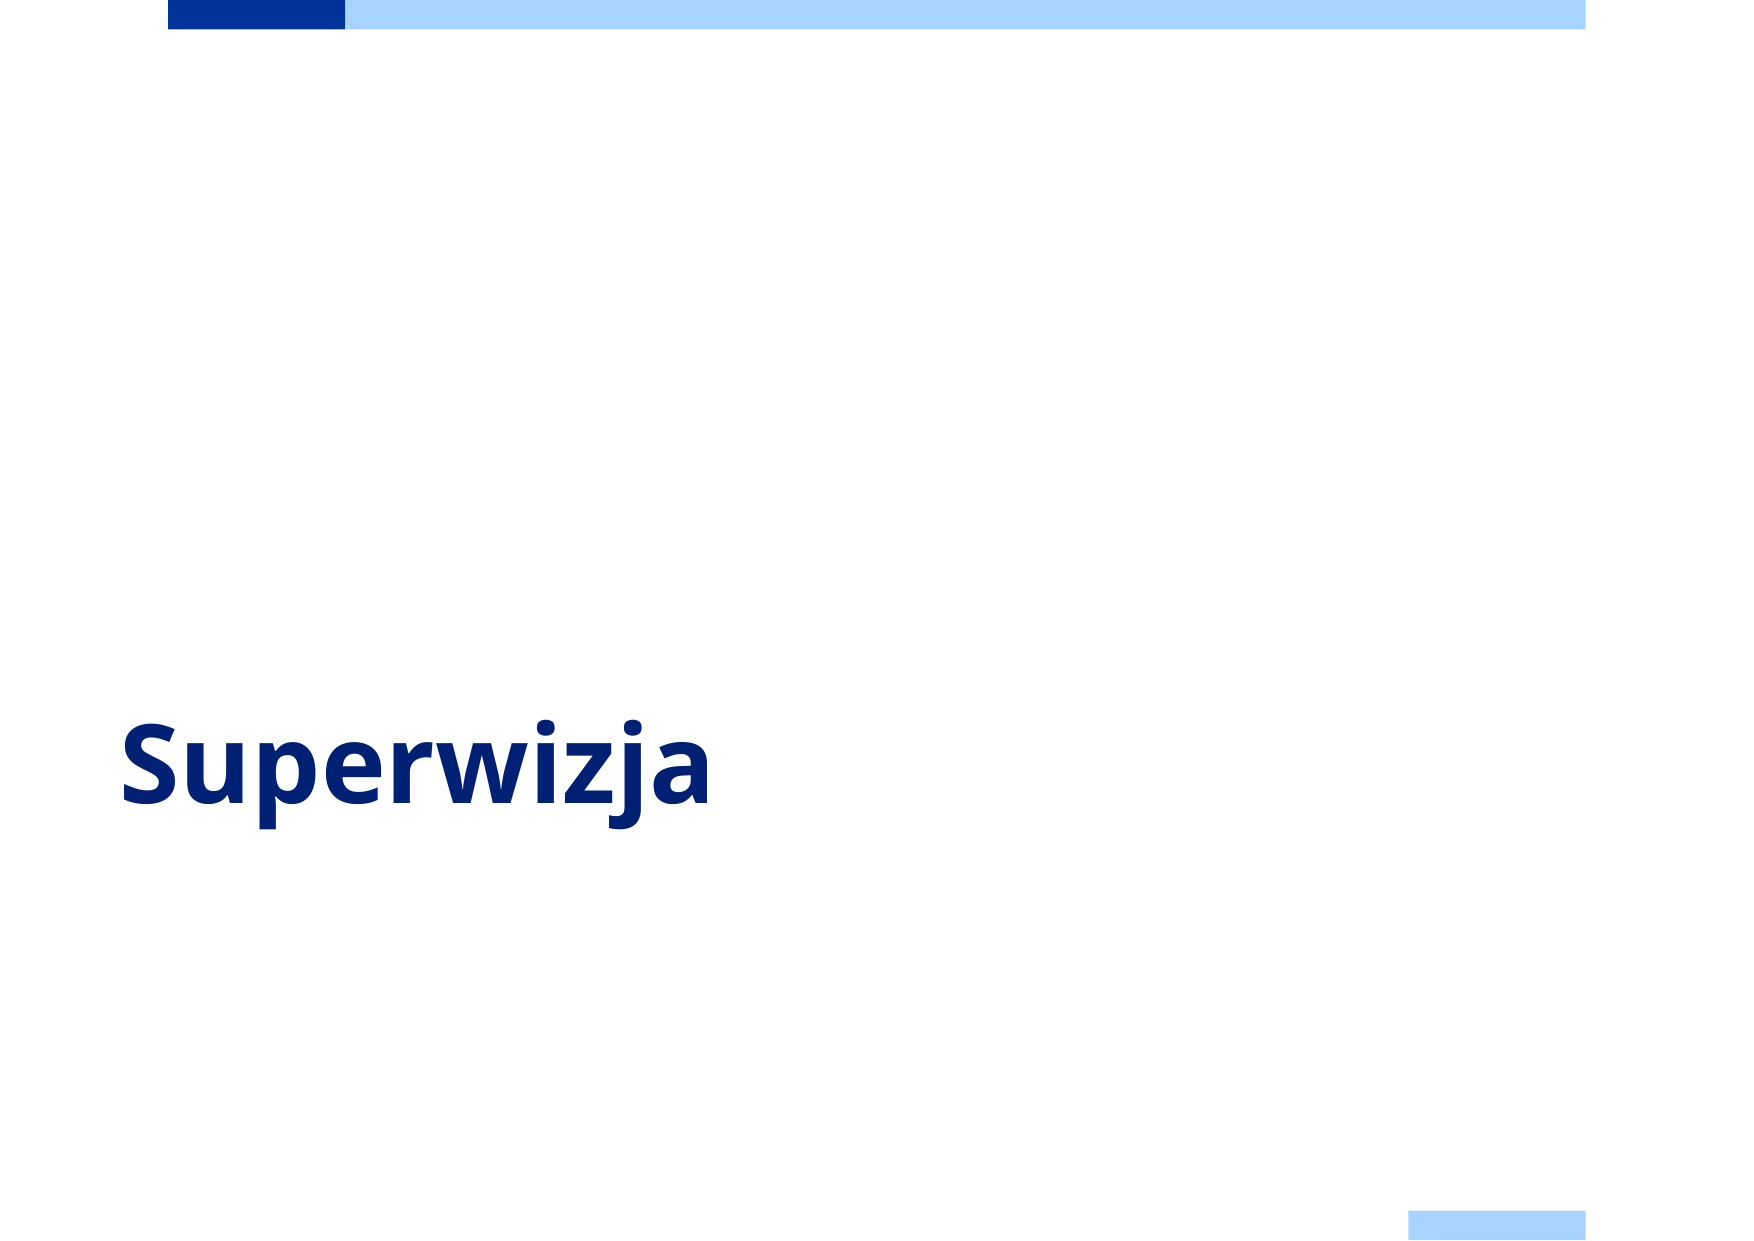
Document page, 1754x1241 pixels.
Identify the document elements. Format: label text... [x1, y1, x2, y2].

title Superwizja [119, 309, 1633, 825]
